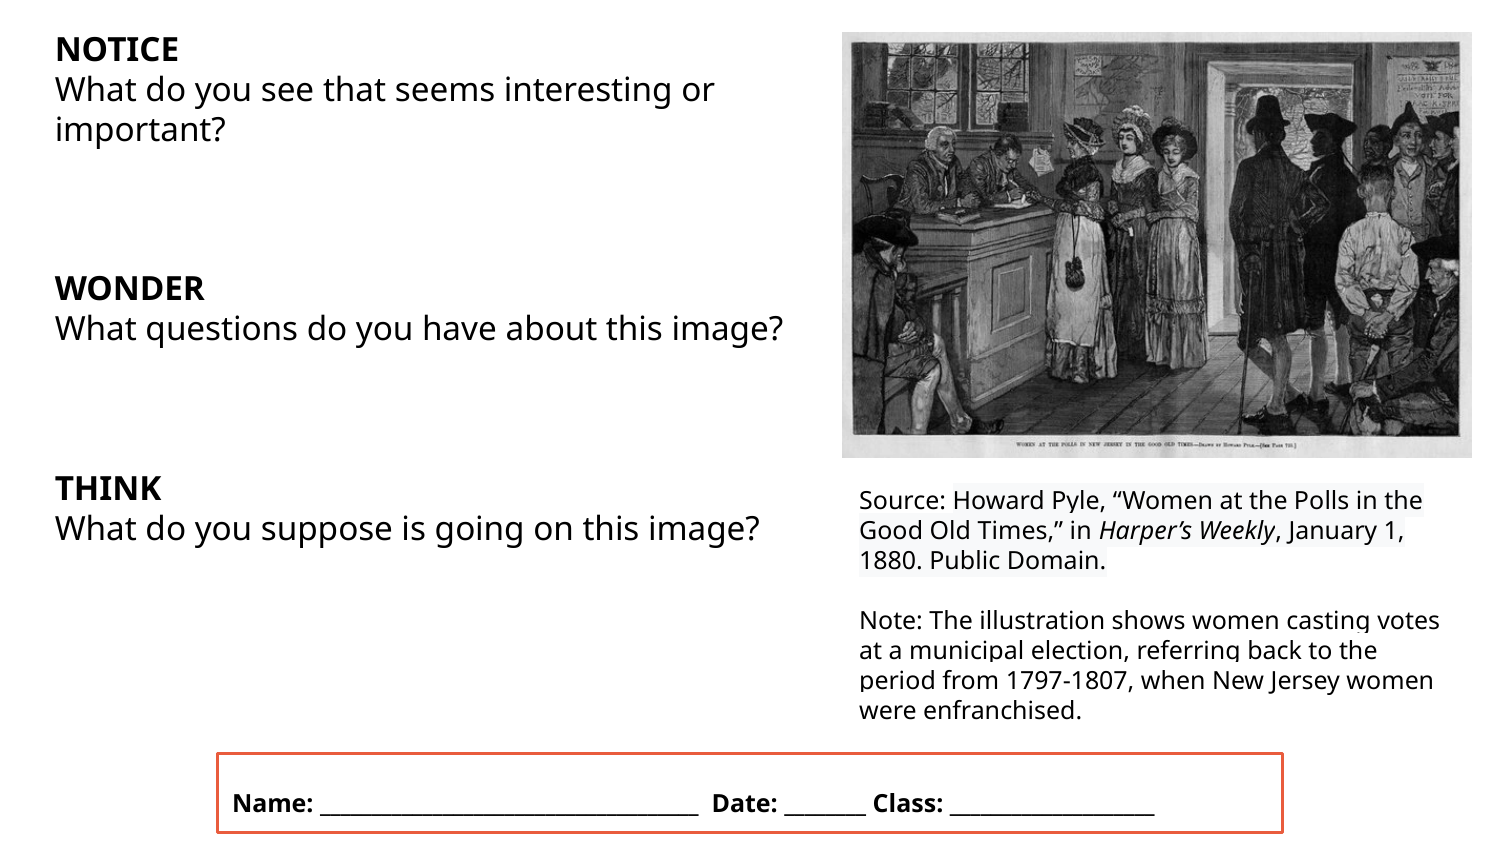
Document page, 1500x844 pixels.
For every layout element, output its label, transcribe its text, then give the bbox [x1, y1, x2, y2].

list NOTICE What do you see that seems interesting or important? WONDER What questions do you have about this image? THINK What do you suppose is going on this image? [43, 22, 821, 808]
text_box Name: _____________________________________ Date: ________ Class: ____________________ [217, 753, 1283, 833]
text_box Source: Howard Pyle, “Women at the Polls in the Good Old Times,” in Harper’s Weekly, January 1, 1880. Public Domain. Note: The illustration shows women casting votes at a municipal election, referring back to the period from 1797-1807, when New Jersey women were enfranchised. [844, 469, 1471, 740]
picture [842, 32, 1472, 458]
